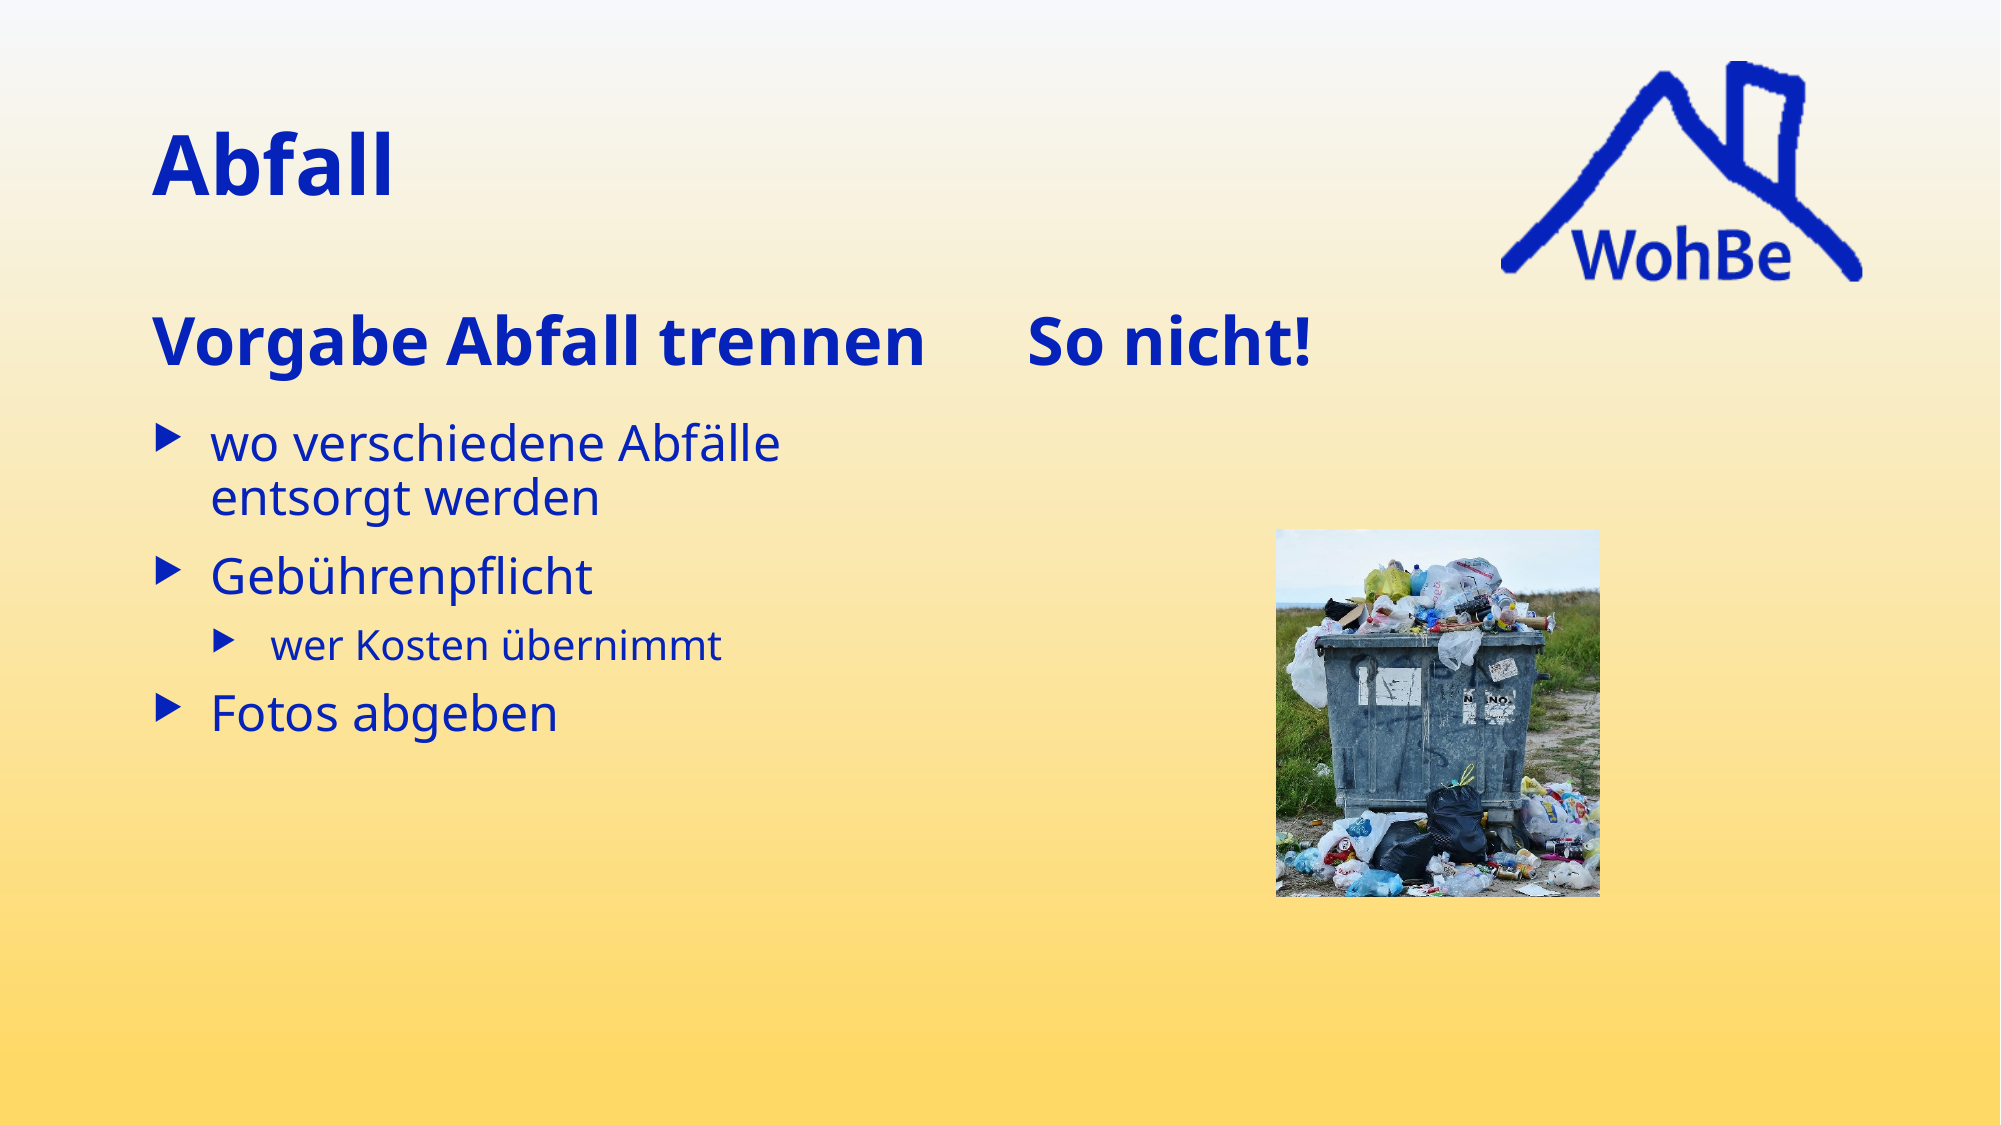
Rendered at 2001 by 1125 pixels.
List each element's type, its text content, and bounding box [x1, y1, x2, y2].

list wo verschiedene Abfälle entsorgt werden Gebührenpflicht wer Kosten übernimmt Fotos abgeben [137, 410, 984, 1016]
list Vorgabe Abfall trennen [137, 275, 984, 410]
title Abfall [137, 59, 1863, 278]
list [1276, 529, 1600, 897]
list So nicht! [1012, 275, 1863, 411]
